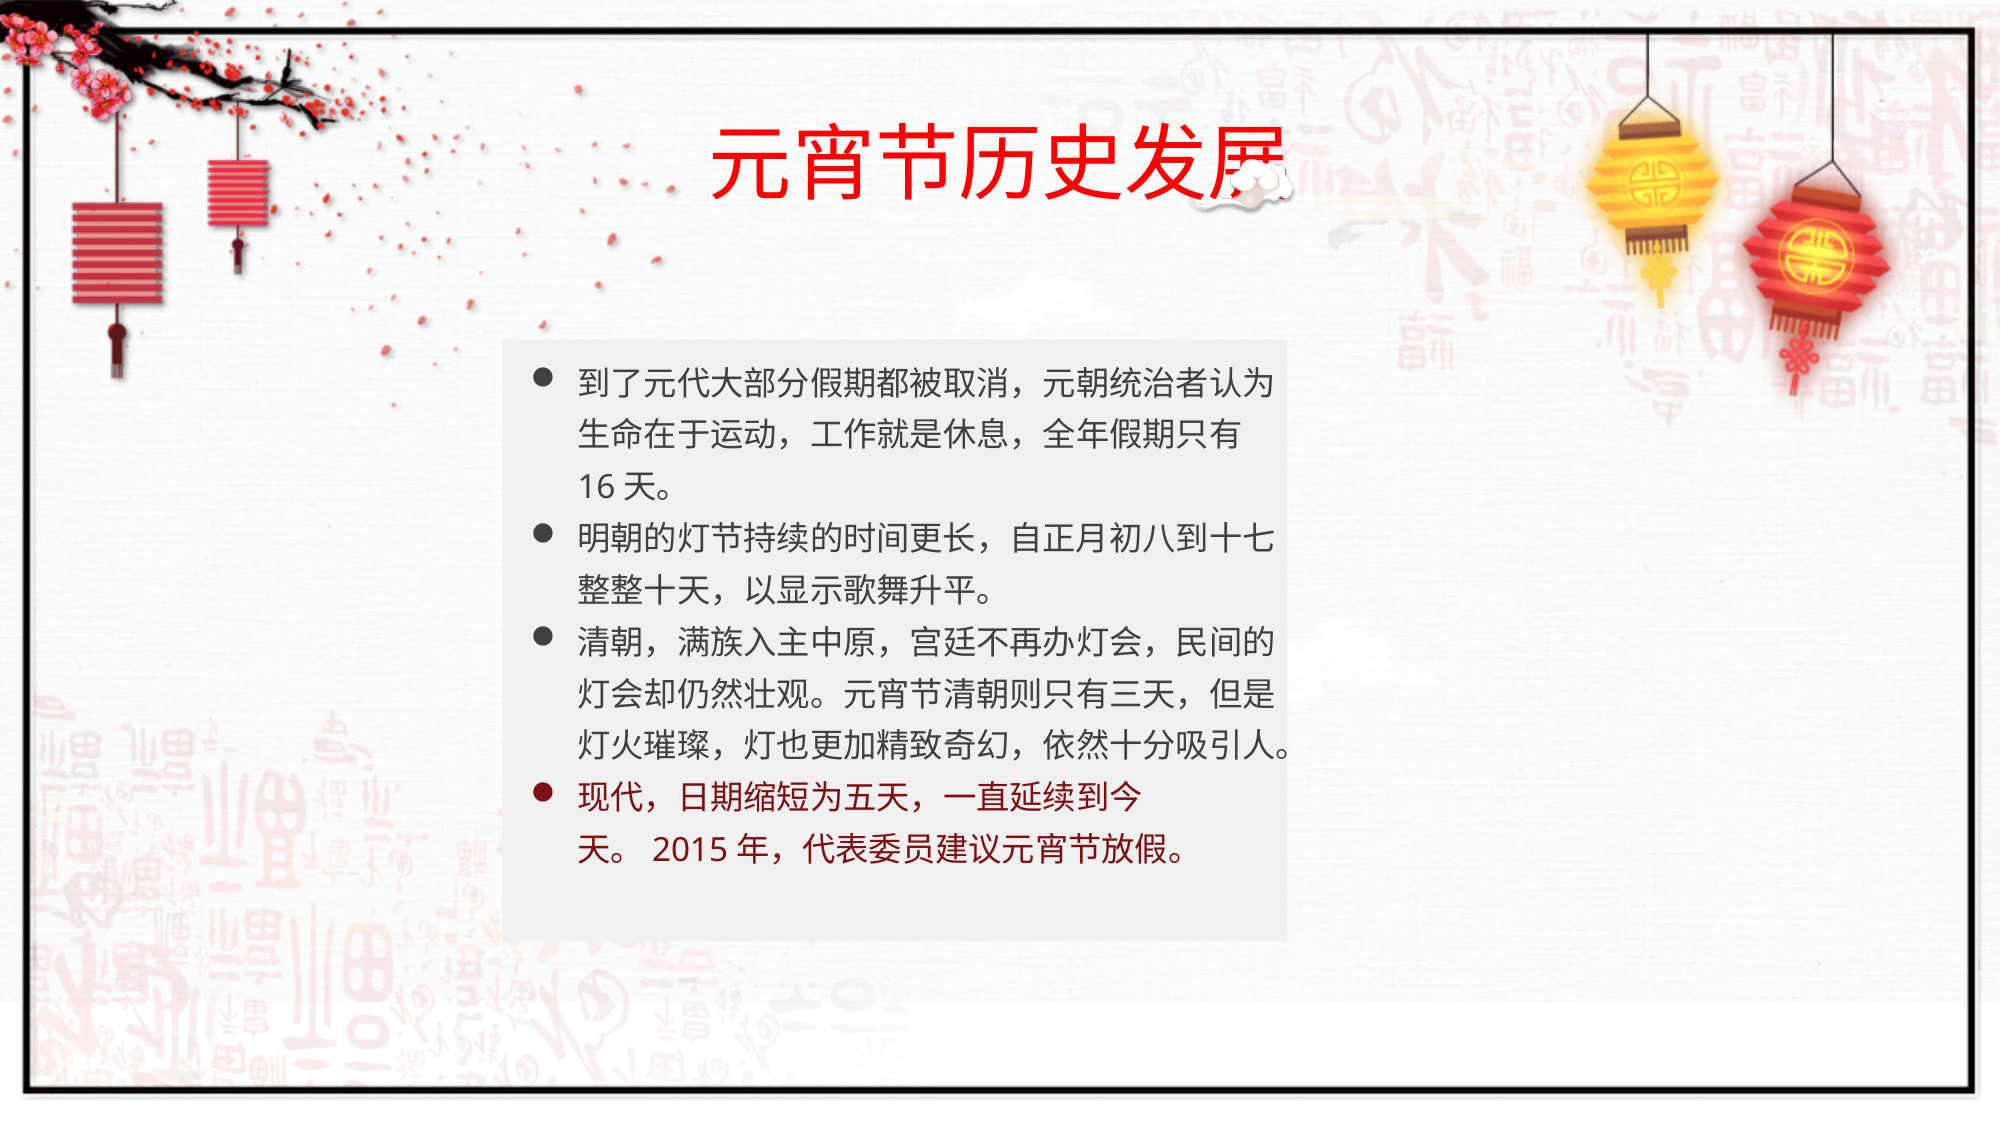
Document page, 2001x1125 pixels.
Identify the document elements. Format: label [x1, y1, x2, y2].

picture [0, 0, 2000, 1125]
text_box [502, 339, 1292, 942]
